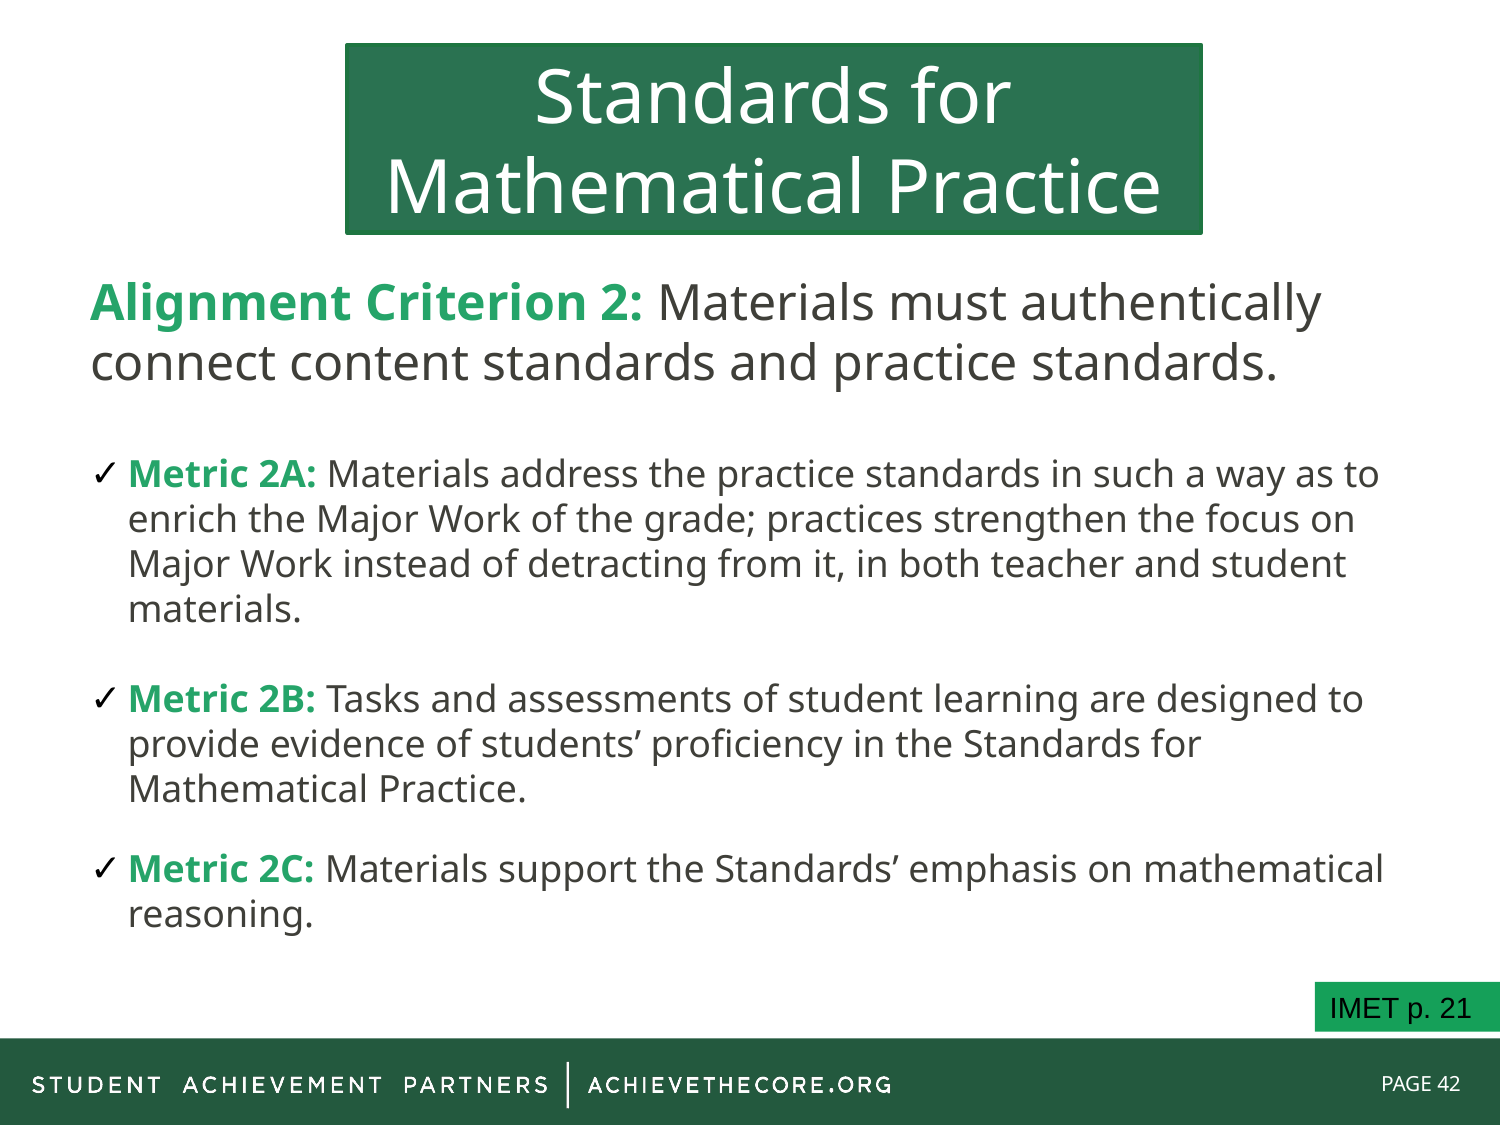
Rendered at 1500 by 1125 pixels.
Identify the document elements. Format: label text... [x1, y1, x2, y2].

text_box IMET p. 21 [1314, 981, 1500, 1032]
title Standards for Mathematical Practice [347, 45, 1202, 233]
picture [12, 1055, 911, 1112]
list Alignment Criterion 2: Materials must authentically connect content standards and practice standards. Metric 2A: Materials address the practice standards in such a way as to enrich the Major Work of the grade; practices strengthen the focus on Major Work instead of detracting from it, in both teacher and student materials. Metric 2B: Tasks and assessments of student learning are designed to provide evidence of students’ proficiency in the Standards for Mathematical Practice. Metric 2C: Materials support the Standards’ emphasis on mathematical reasoning. [75, 262, 1425, 1005]
